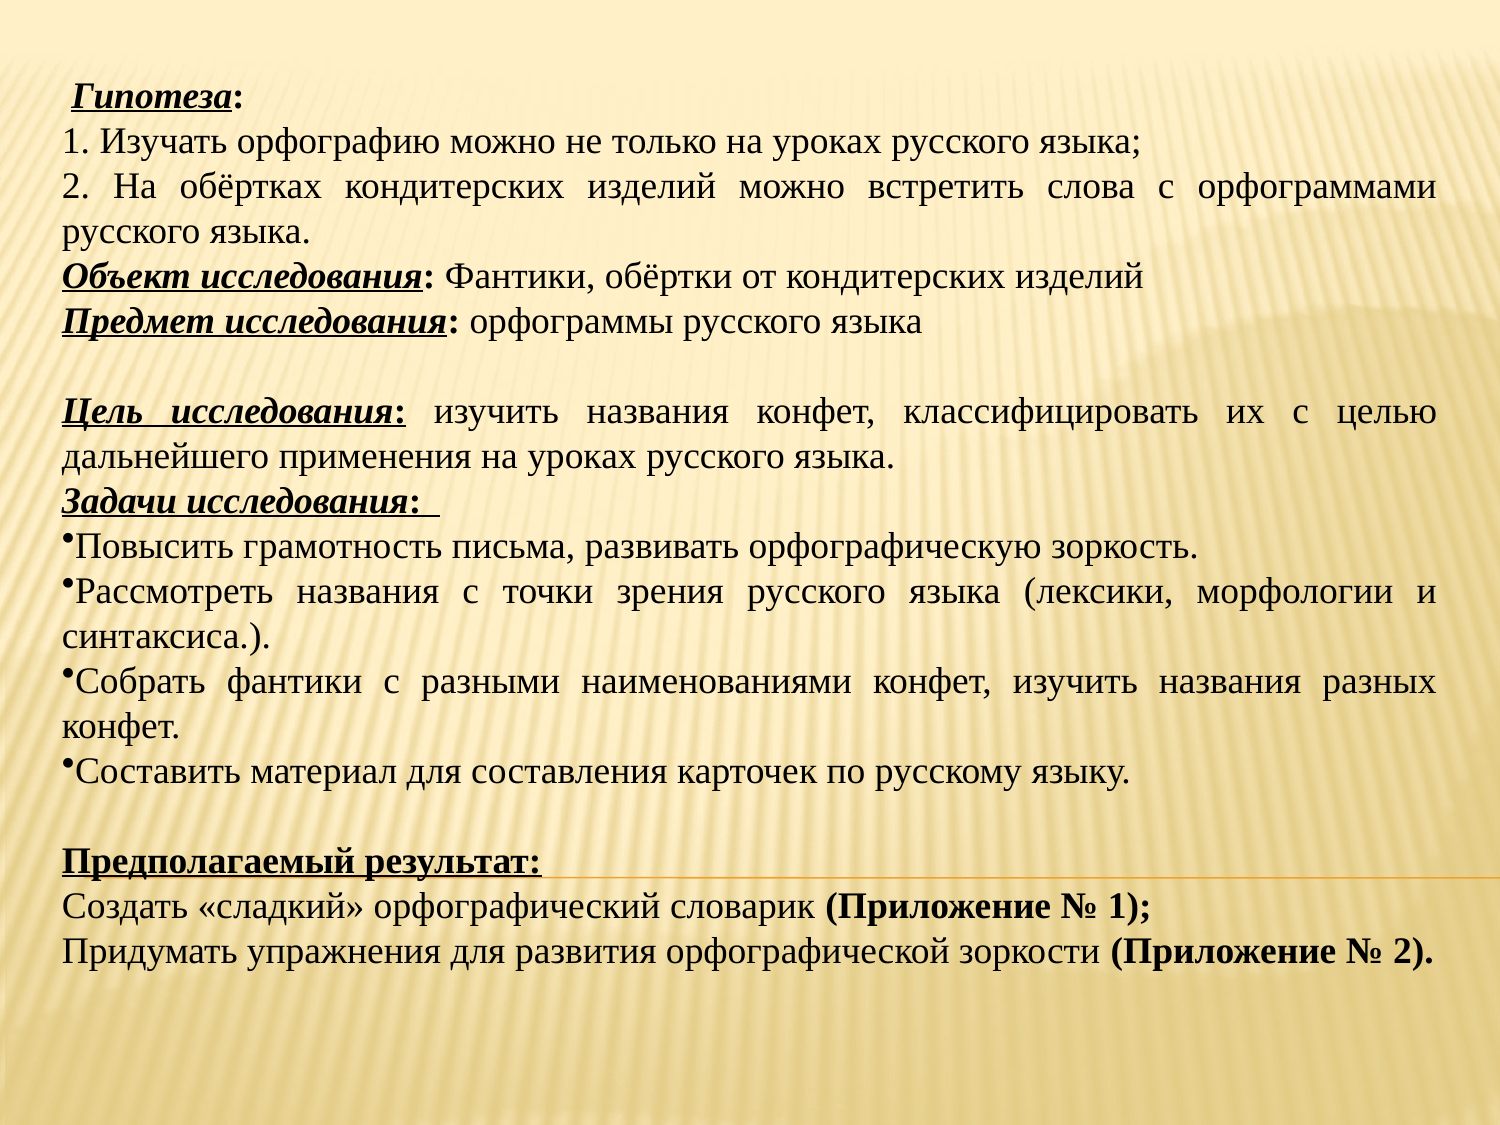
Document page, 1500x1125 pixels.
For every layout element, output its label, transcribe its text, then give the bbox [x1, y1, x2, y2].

text_box Гипотеза: 1. Изучать орфографию можно не только на уроках русского языка; 2. На обёртках кондитерских изделий можно встретить слова с орфограммами русского языка. Объект исследования: Фантики, обёртки от кондитерских изделий Предмет исследования: орфограммы русского языка Цель исследования: изучить названия конфет, классифицировать их с целью дальнейшего применения на уроках русского языка. Задачи исследования: Повысить грамотность письма, развивать орфографическую зоркость. Рассмотреть названия с точки зрения русского языка (лексики, морфологии и синтаксиса.). Собрать фантики с разными наименованиями конфет, изучить названия разных конфет. Составить материал для составления карточек по русскому языку. Предполагаемый результат: Создать «сладкий» орфографический словарик (Приложение № 1); Придумать упражнения для развития орфографической зоркости (Приложение № 2). [46, 63, 1454, 978]
